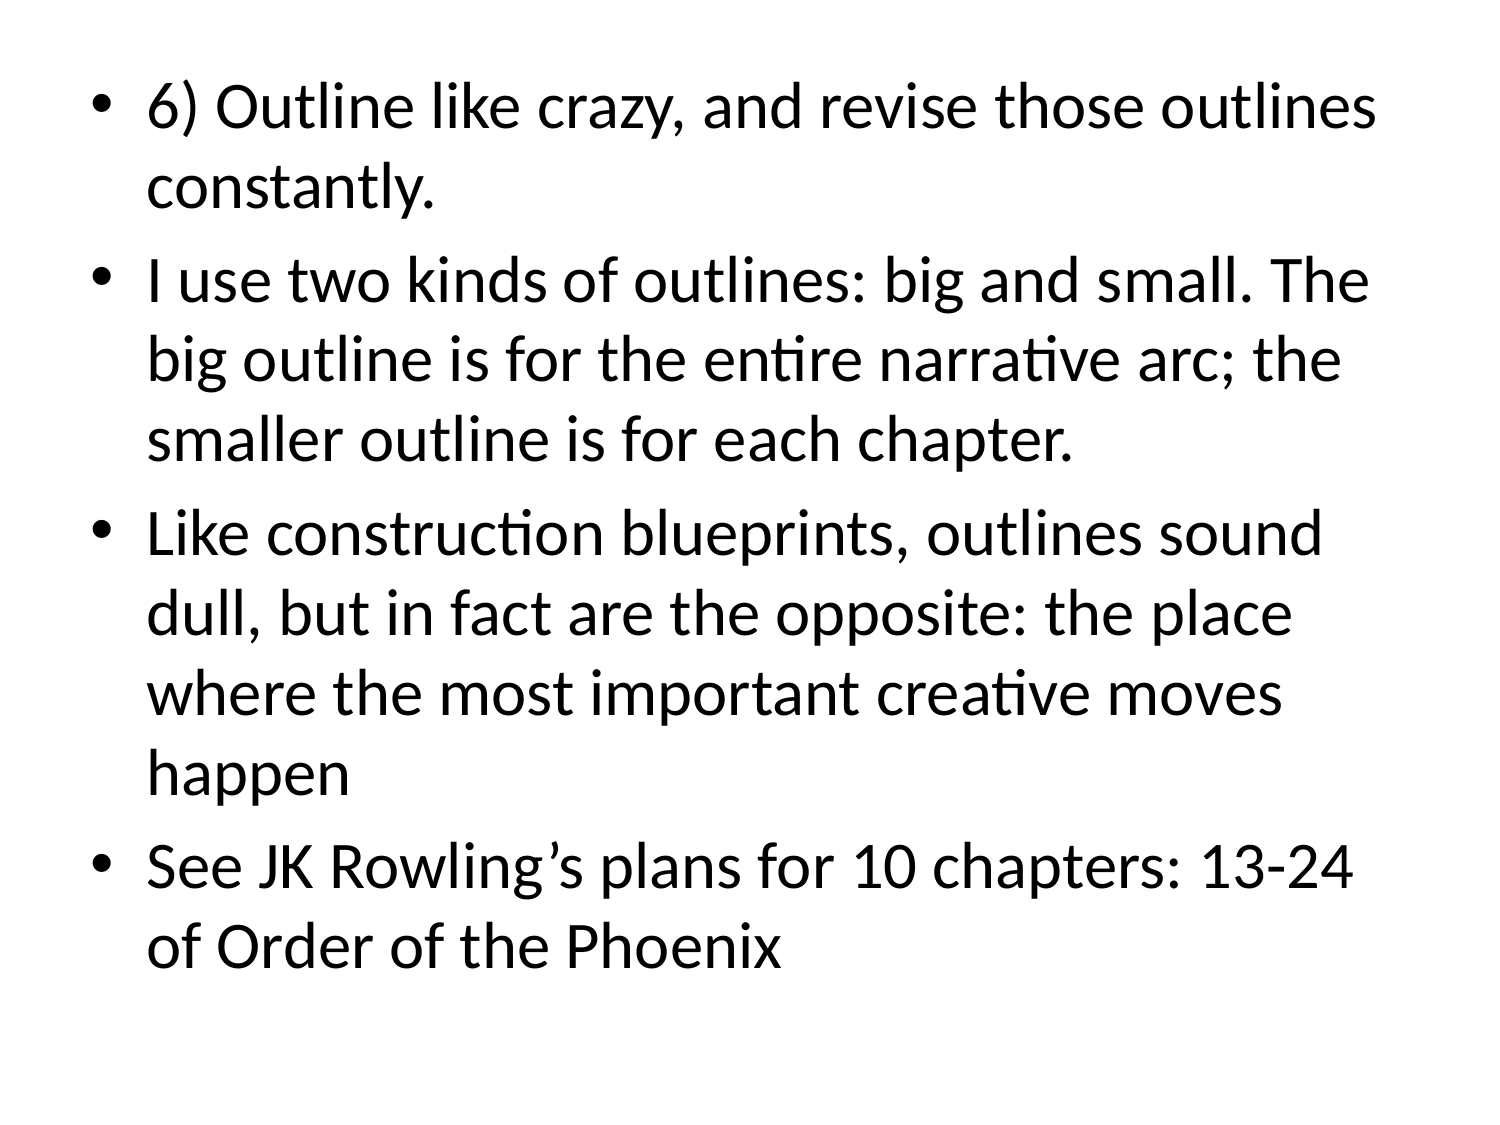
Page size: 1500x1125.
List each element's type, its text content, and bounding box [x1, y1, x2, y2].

list 6) Outline like crazy, and revise those outlines constantly. I use two kinds of outlines: big and small. The big outline is for the entire narrative arc; the smaller outline is for each chapter. Like construction blueprints, outlines sound dull, but in fact are the opposite: the place where the most important creative moves happen See JK Rowling’s plans for 10 chapters: 13-24 of Order of the Phoenix [75, 54, 1425, 1005]
